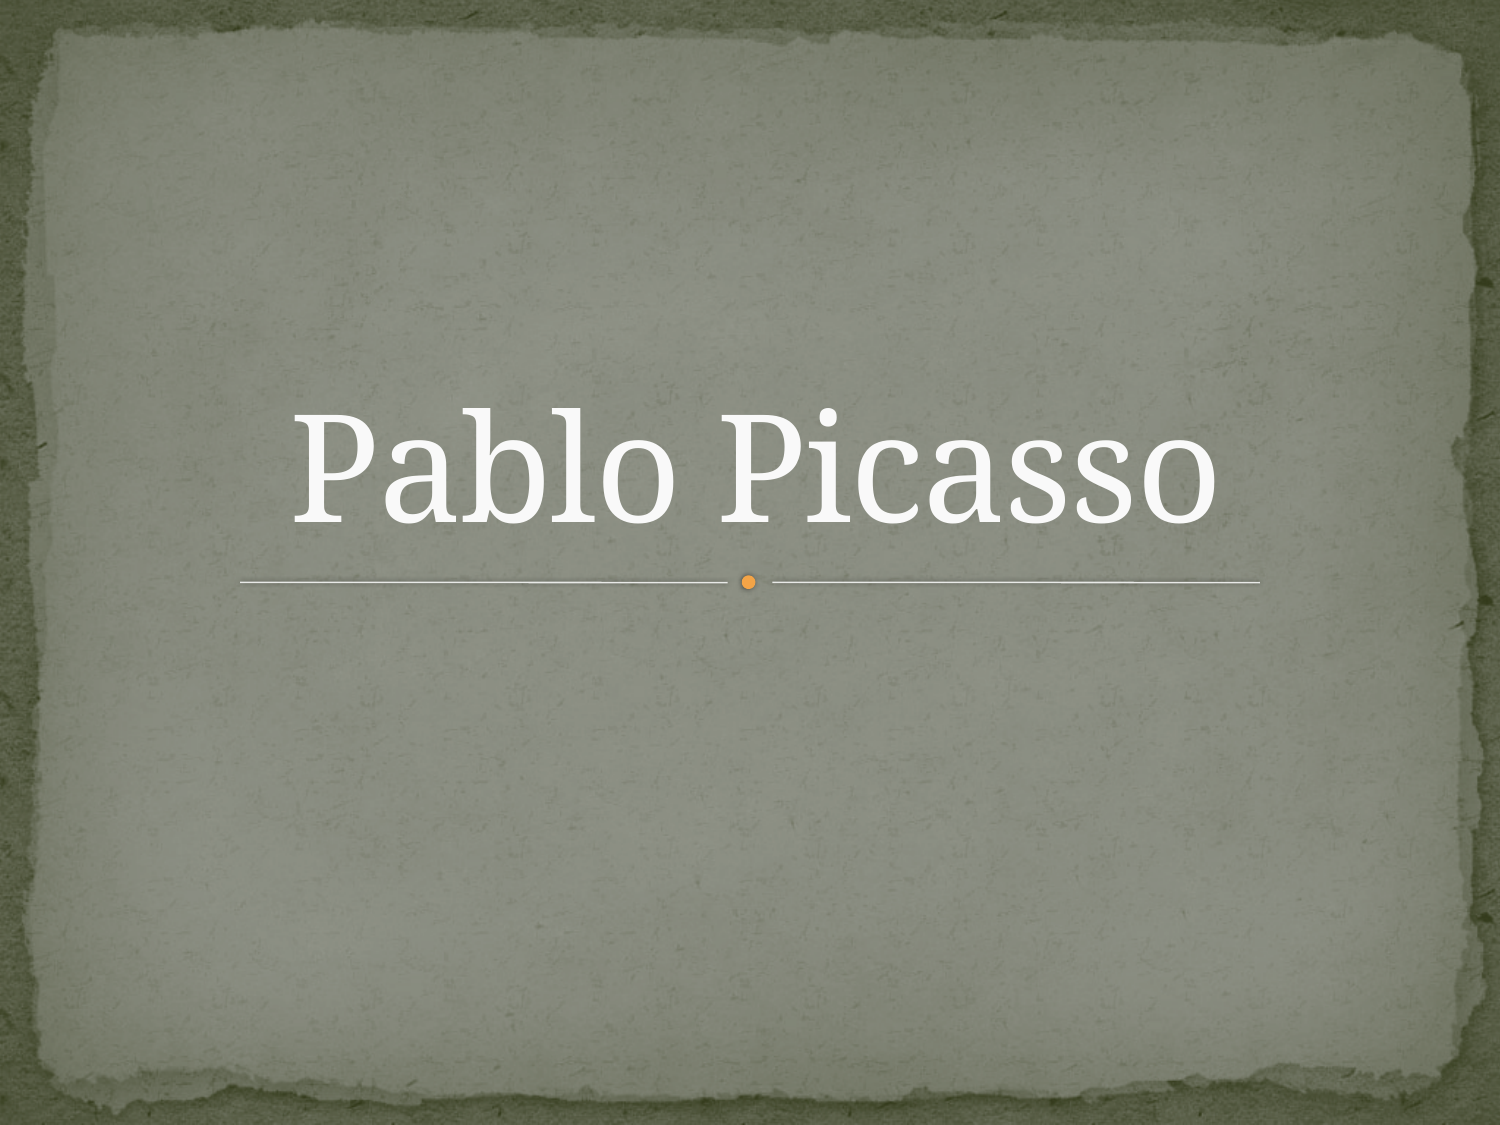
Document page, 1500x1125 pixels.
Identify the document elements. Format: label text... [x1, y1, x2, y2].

title Pablo Picasso [74, 235, 1438, 561]
